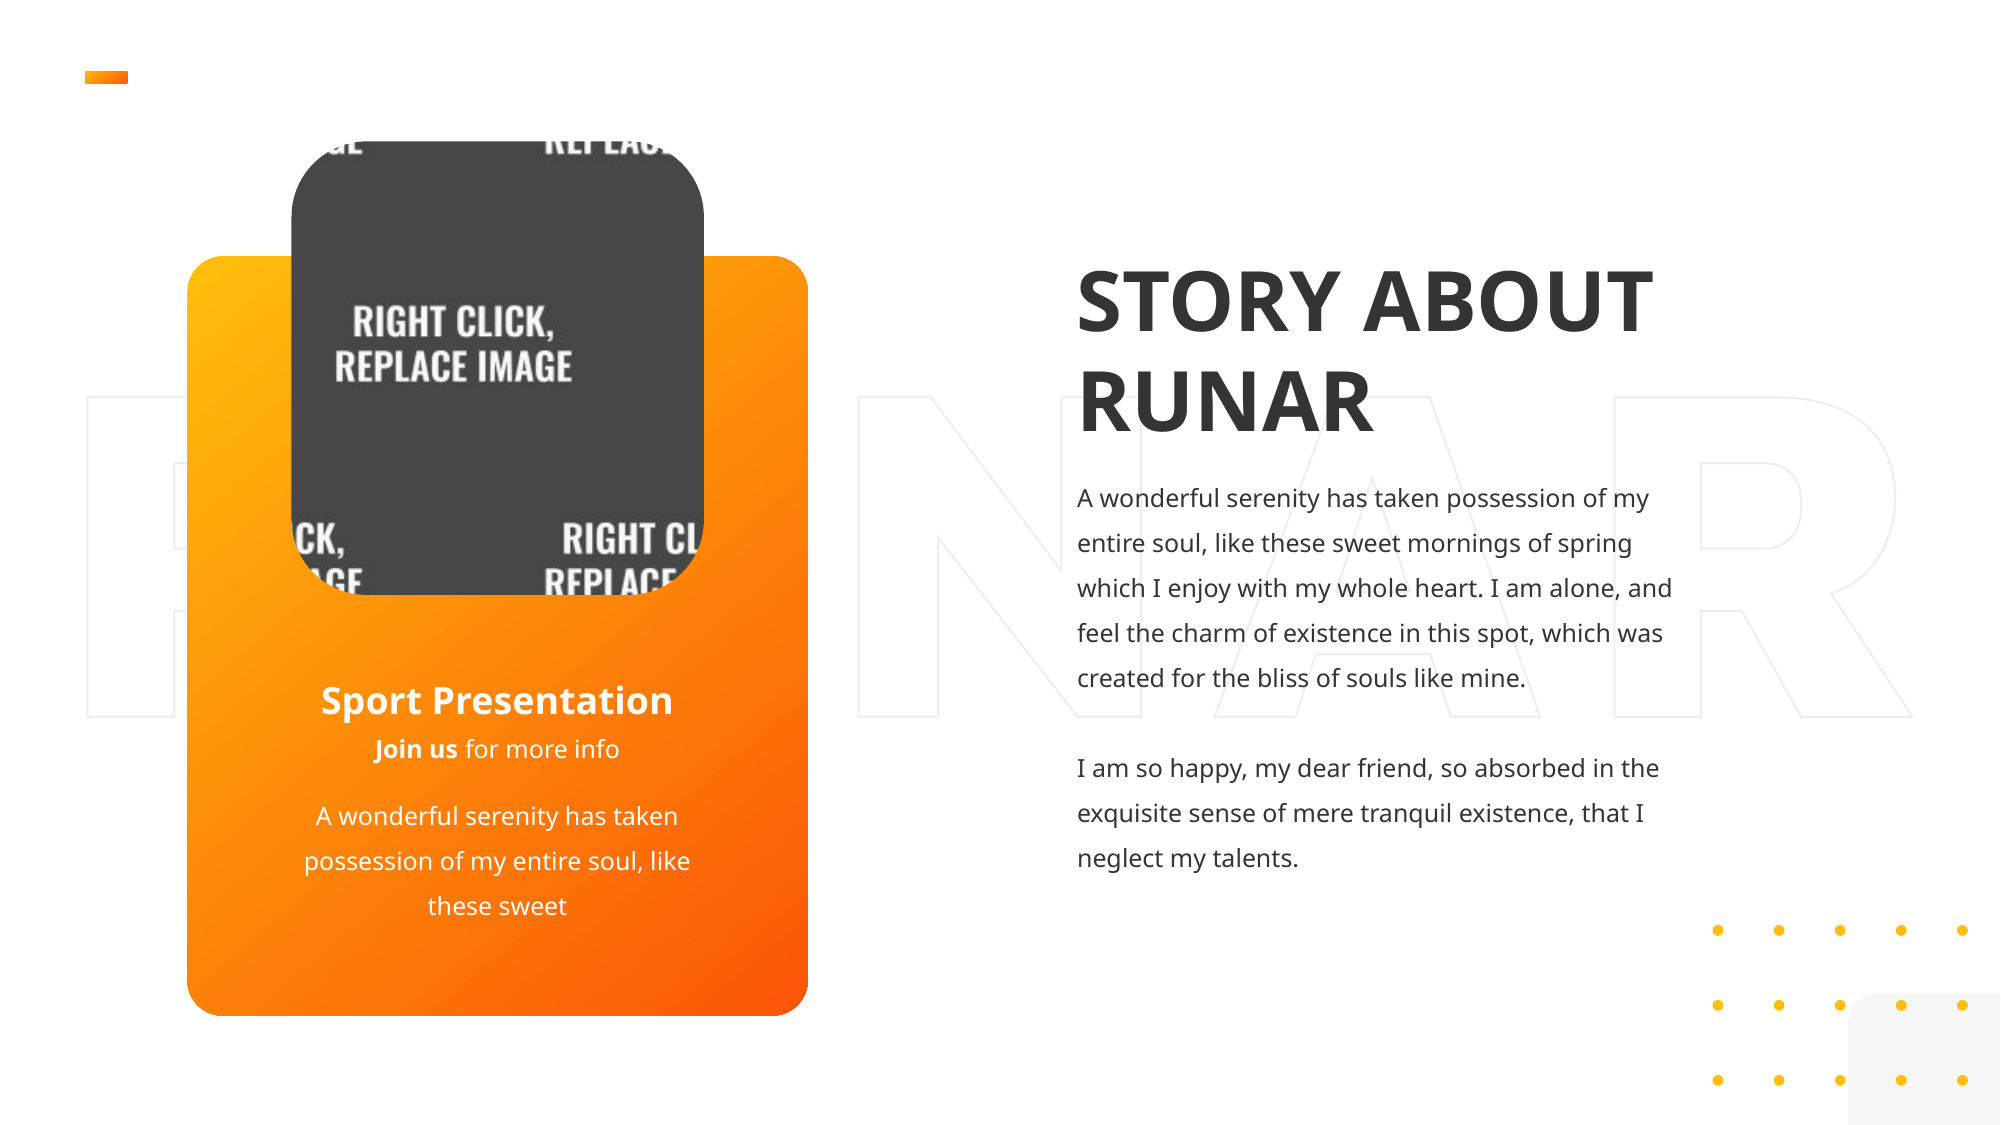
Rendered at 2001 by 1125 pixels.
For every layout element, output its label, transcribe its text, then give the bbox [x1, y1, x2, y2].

picture [291, 141, 704, 595]
text_box Join us for more info [253, 728, 742, 771]
list STORY ABOUT RUNAR [1061, 234, 1781, 397]
text_box A wonderful serenity has taken possession of my entire soul, like these sweet [271, 778, 724, 928]
text_box [704, 255, 809, 397]
text_box A wonderful serenity has taken possession of my entire soul, like these sweet mornings of spring which I enjoy with my whole heart. I am alone, and feel the charm of existence in this spot, which was created for the bliss of souls like mine. I am so happy, my dear friend, so absorbed in the exquisite sense of mere tranquil existence, that I neglect my talents. [1062, 728, 1722, 880]
text_box [186, 728, 809, 1017]
text_box [186, 255, 291, 397]
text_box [87, 397, 1913, 728]
